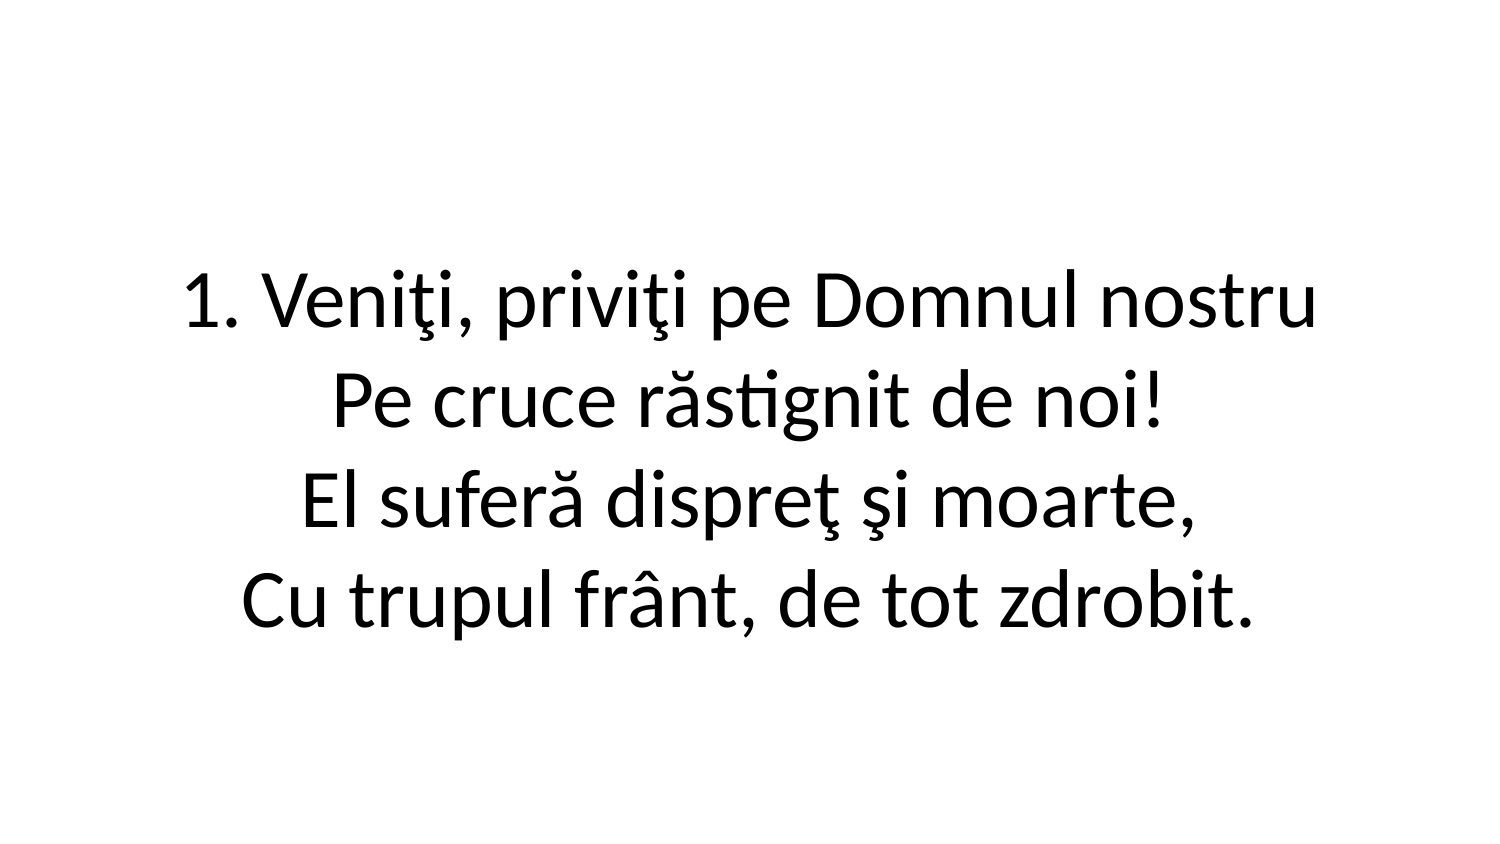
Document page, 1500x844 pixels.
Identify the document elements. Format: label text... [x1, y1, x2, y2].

text_box 1. Veniţi, priviţi pe Domnul nostru Pe cruce răstignit de noi! El suferă dispreţ şi moarte, Cu trupul frânt, de tot zdrobit. [164, 192, 1336, 652]
